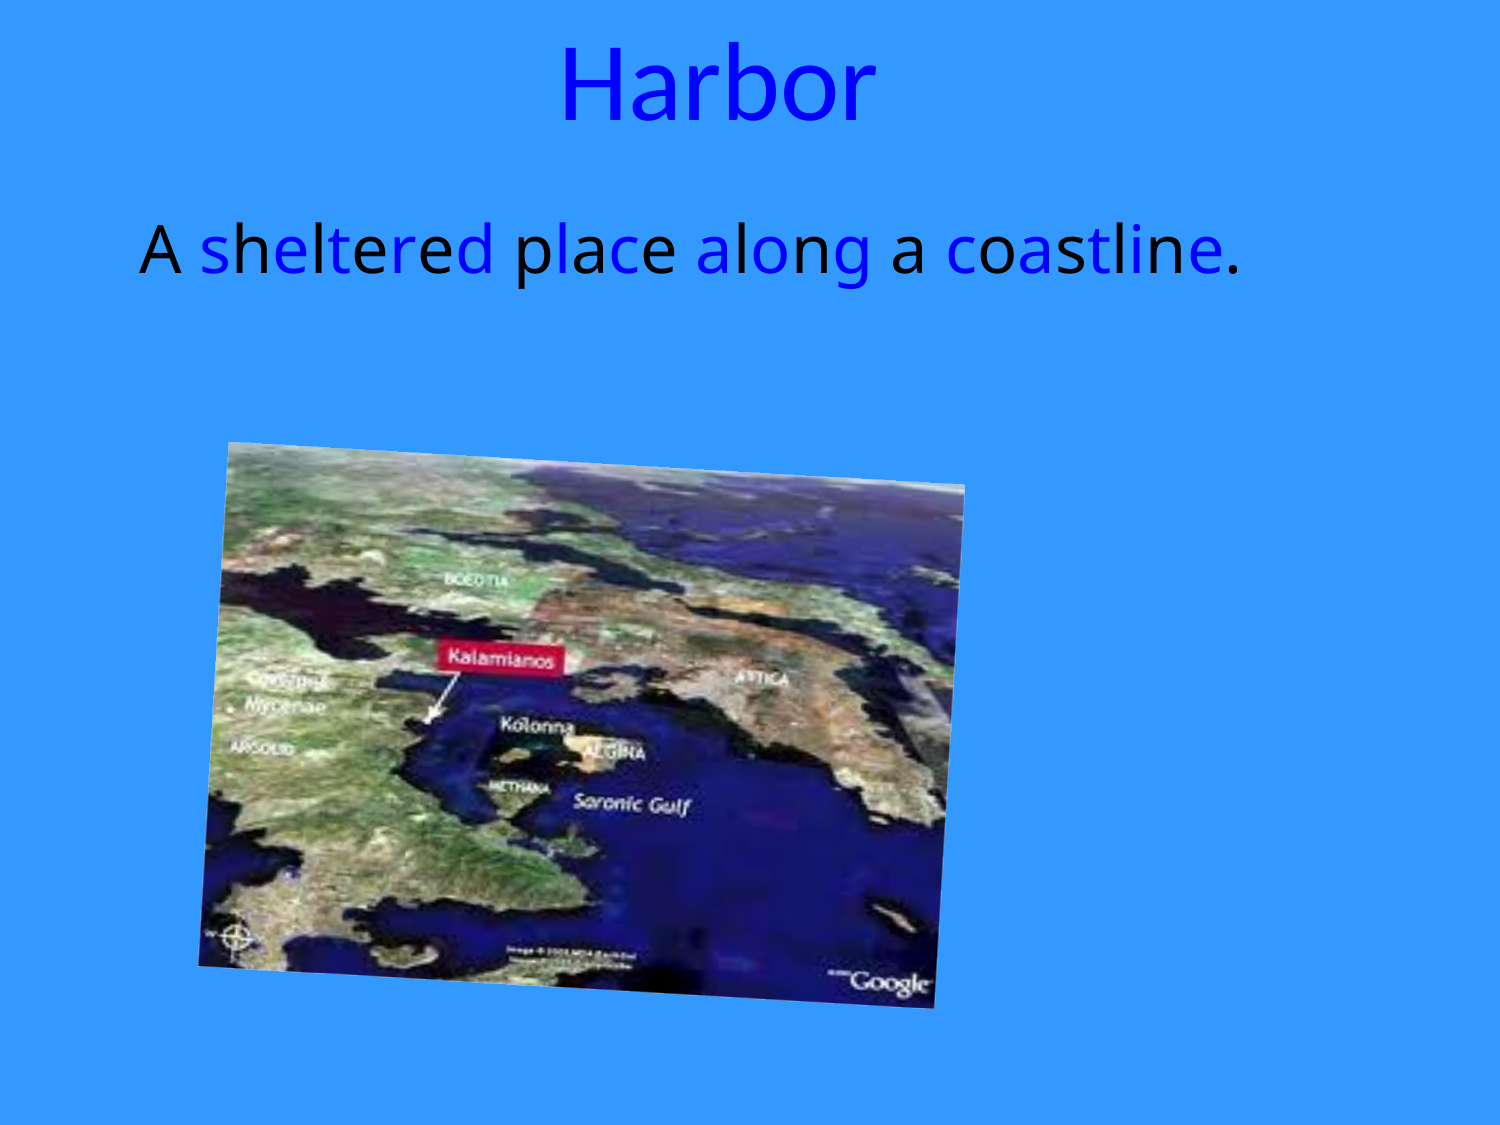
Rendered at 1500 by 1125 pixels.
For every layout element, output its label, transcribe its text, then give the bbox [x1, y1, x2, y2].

picture [199, 443, 964, 1008]
title Harbor [412, 0, 1026, 151]
text_box A sheltered place along a coastline. [124, 199, 1400, 295]
